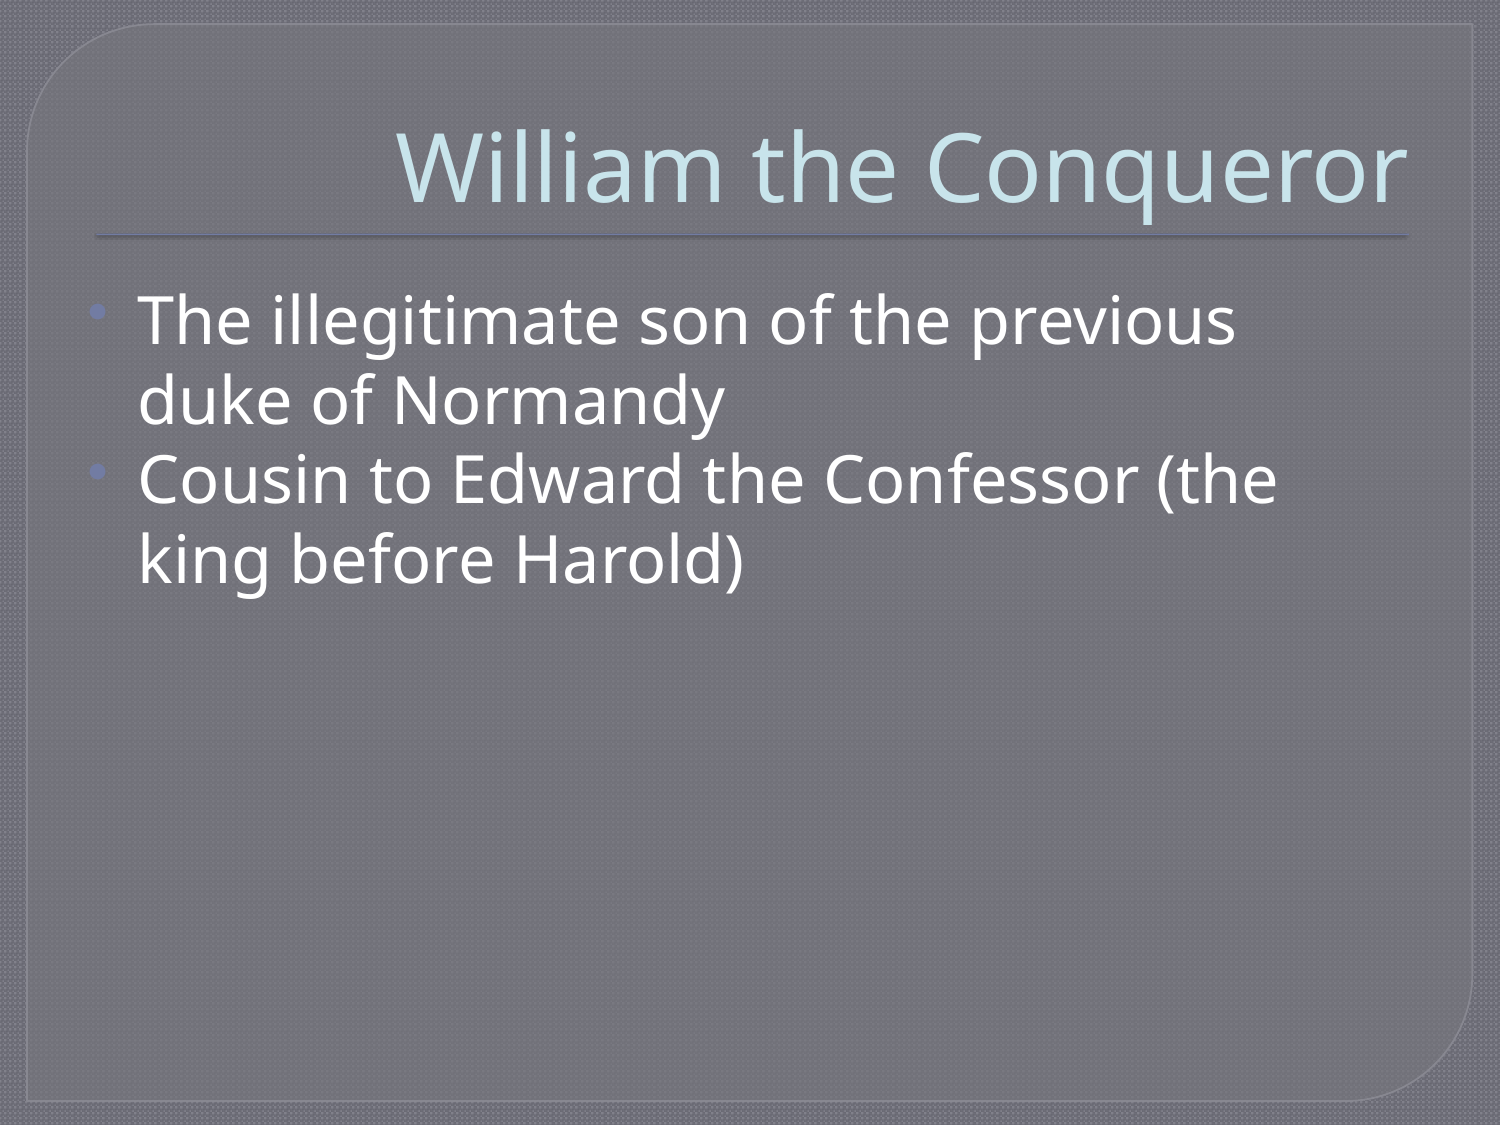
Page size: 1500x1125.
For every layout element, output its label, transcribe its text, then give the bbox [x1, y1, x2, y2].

list The illegitimate son of the previous duke of Normandy Cousin to Edward the Confessor (the king before Harold) [75, 270, 1425, 1013]
title William the Conqueror [75, 41, 1425, 230]
